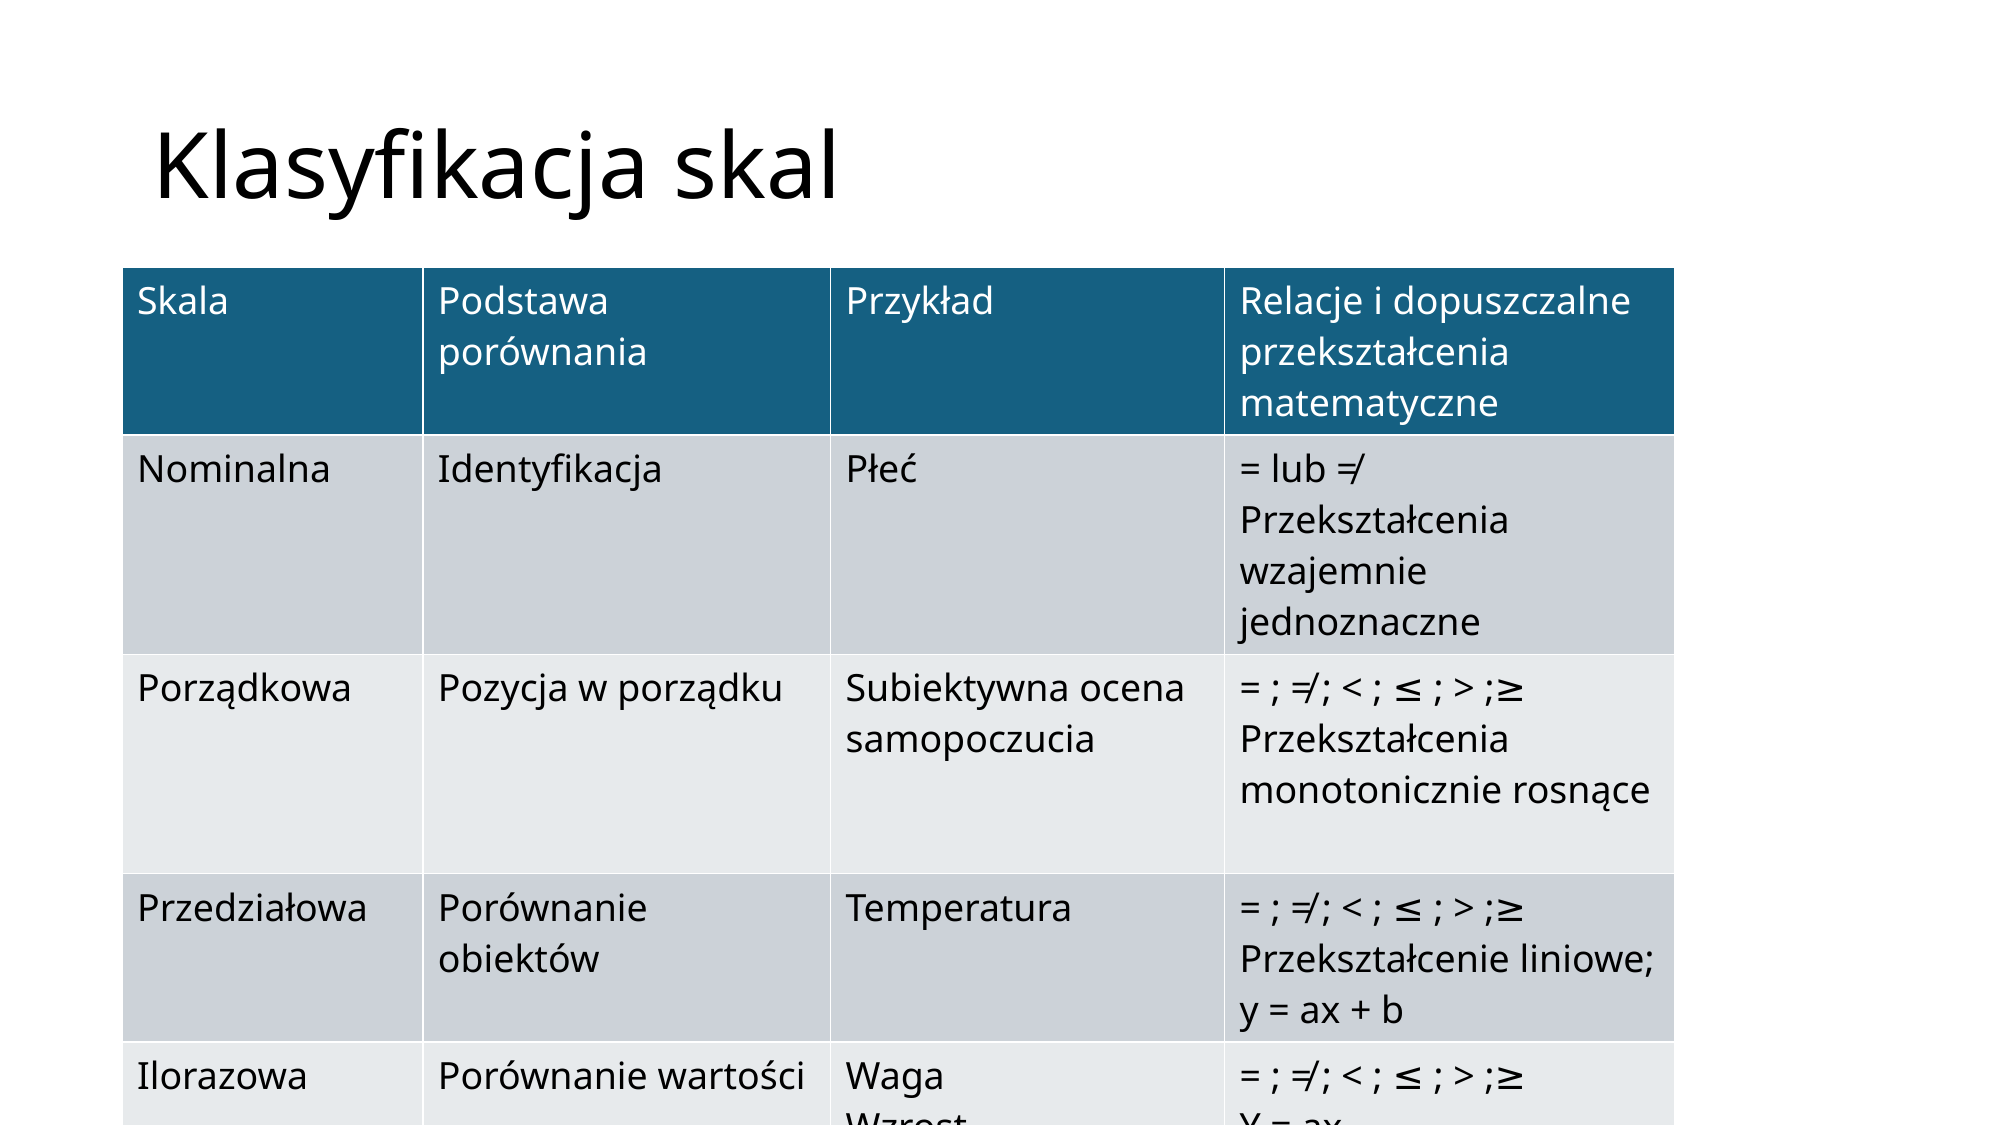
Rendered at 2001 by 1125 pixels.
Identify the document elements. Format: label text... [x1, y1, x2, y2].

table_header Relacje i dopuszczalne przekształcenia matematyczne [1225, 268, 1674, 434]
table_cell Płeć [831, 436, 1224, 654]
table_cell = lub ≠ Przekształcenia wzajemnie jednoznaczne [1225, 436, 1674, 654]
table_cell Temperatura [831, 874, 1224, 1041]
table_cell Waga Wzrost [831, 1043, 1224, 1125]
table_cell Porównanie obiektów [424, 874, 830, 1041]
table_header Podstawa porównania [424, 268, 830, 434]
table_cell Porównanie wartości [424, 1043, 830, 1125]
table_cell Pozycja w porządku [424, 655, 830, 873]
table_cell Przedziałowa [123, 874, 422, 1041]
table_cell Subiektywna ocena samopoczucia [831, 655, 1224, 873]
table_cell = ; ≠ ; < ; ≤ ; > ;≥ Przekształcenie liniowe; y = ax + b [1225, 874, 1674, 1041]
table_cell Nominalna [123, 436, 422, 654]
table_cell Porządkowa [123, 655, 422, 873]
title Klasyfikacja skal [137, 59, 1863, 278]
table_cell = ; ≠ ; < ; ≤ ; > ;≥ Przekształcenia monotonicznie rosnące [1225, 655, 1674, 873]
table_cell Ilorazowa [123, 1043, 422, 1125]
table_cell = ; ≠ ; < ; ≤ ; > ;≥ Y = ax [1225, 1043, 1674, 1125]
table_cell Identyfikacja [424, 436, 830, 654]
table_header Skala [123, 268, 422, 434]
table_header Przykład [831, 268, 1224, 434]
